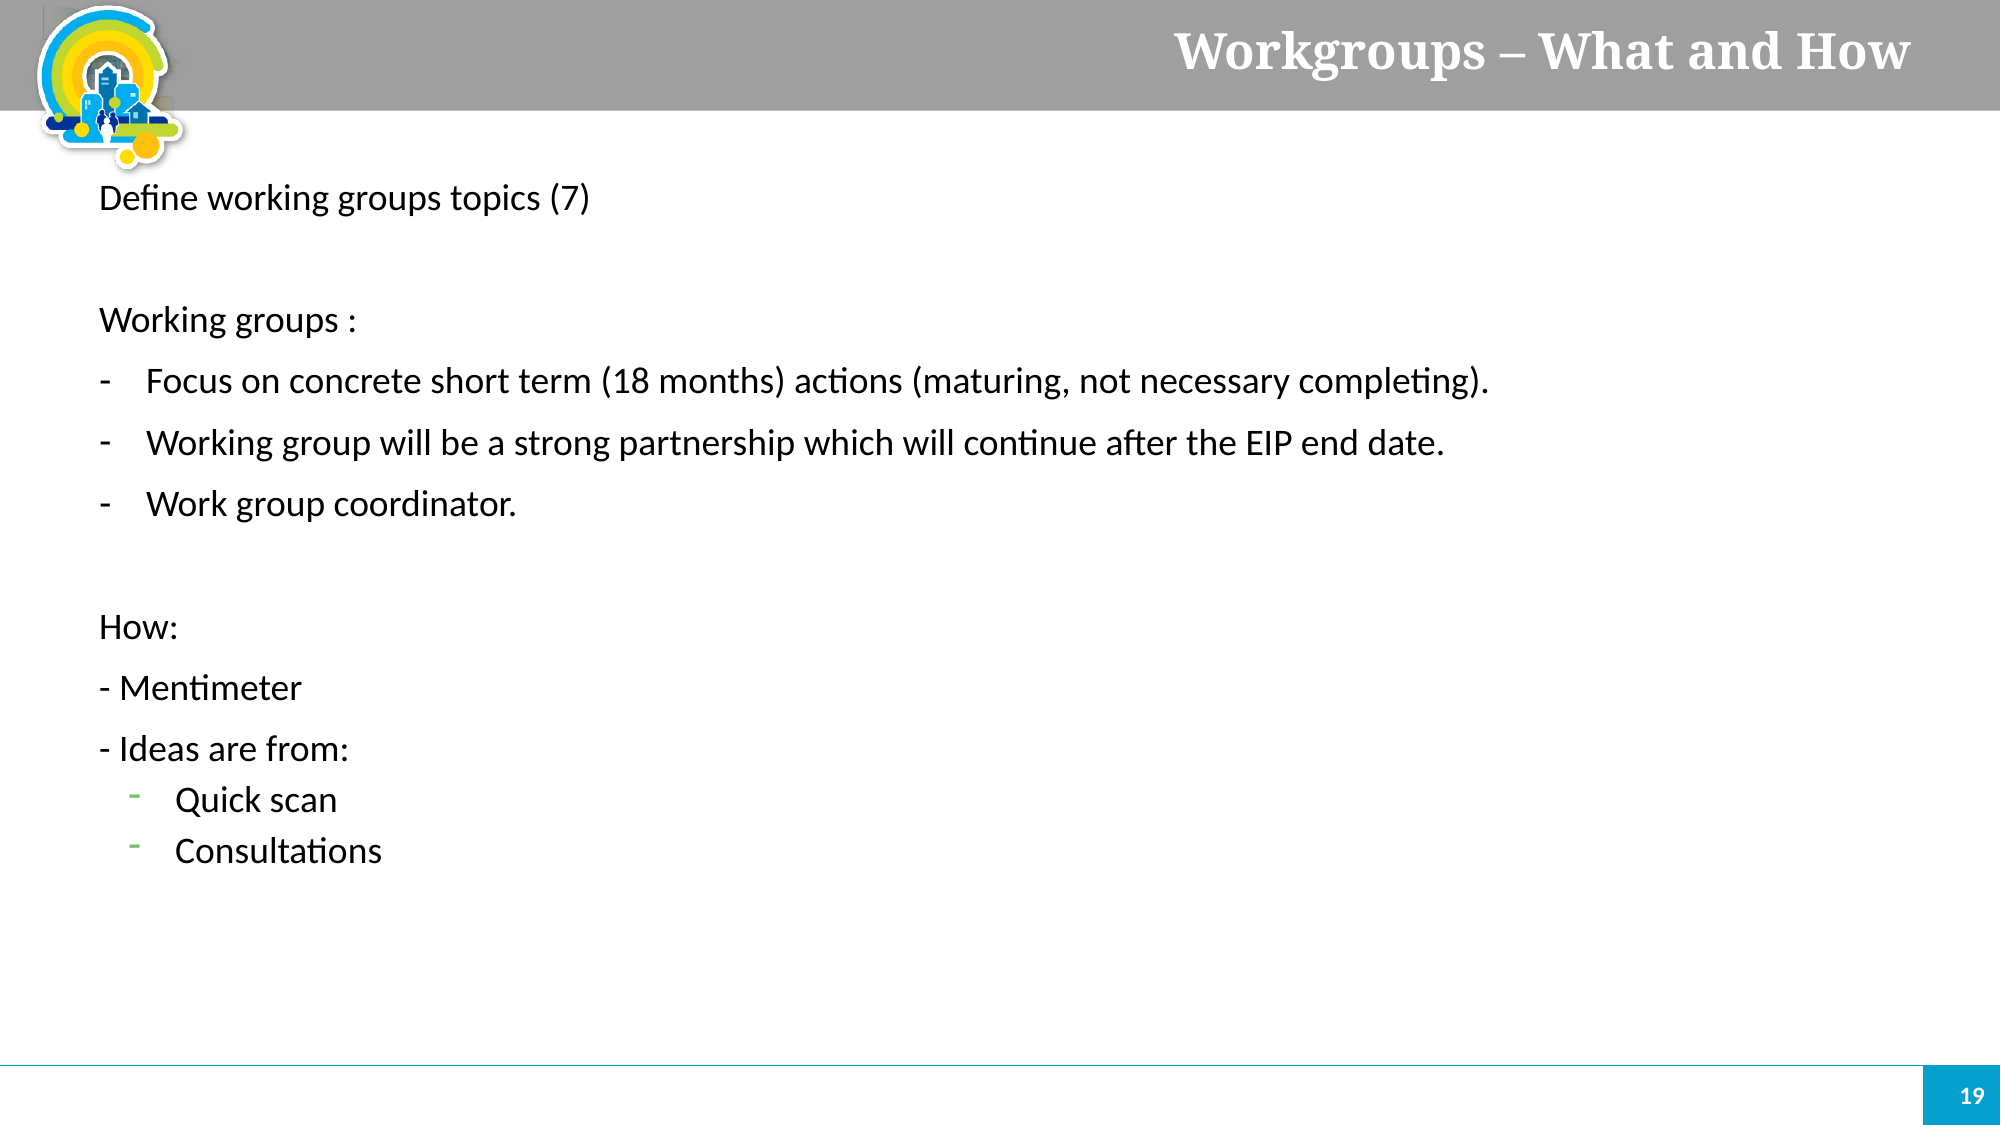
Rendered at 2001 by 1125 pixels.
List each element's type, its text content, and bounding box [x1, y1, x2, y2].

slide_number 19 [1923, 1065, 2000, 1125]
list Define working groups topics (7) Working groups : Focus on concrete short term (18 months) actions (maturing, not necessary completing). Working group will be a strong partnership which will continue after the EIP end date. Work group coordinator. How: - Mentimeter - Ideas are from: Quick scan Consultations [84, 170, 1932, 1033]
title Workgroups – What and How [0, 0, 2000, 109]
picture [0, 109, 220, 198]
